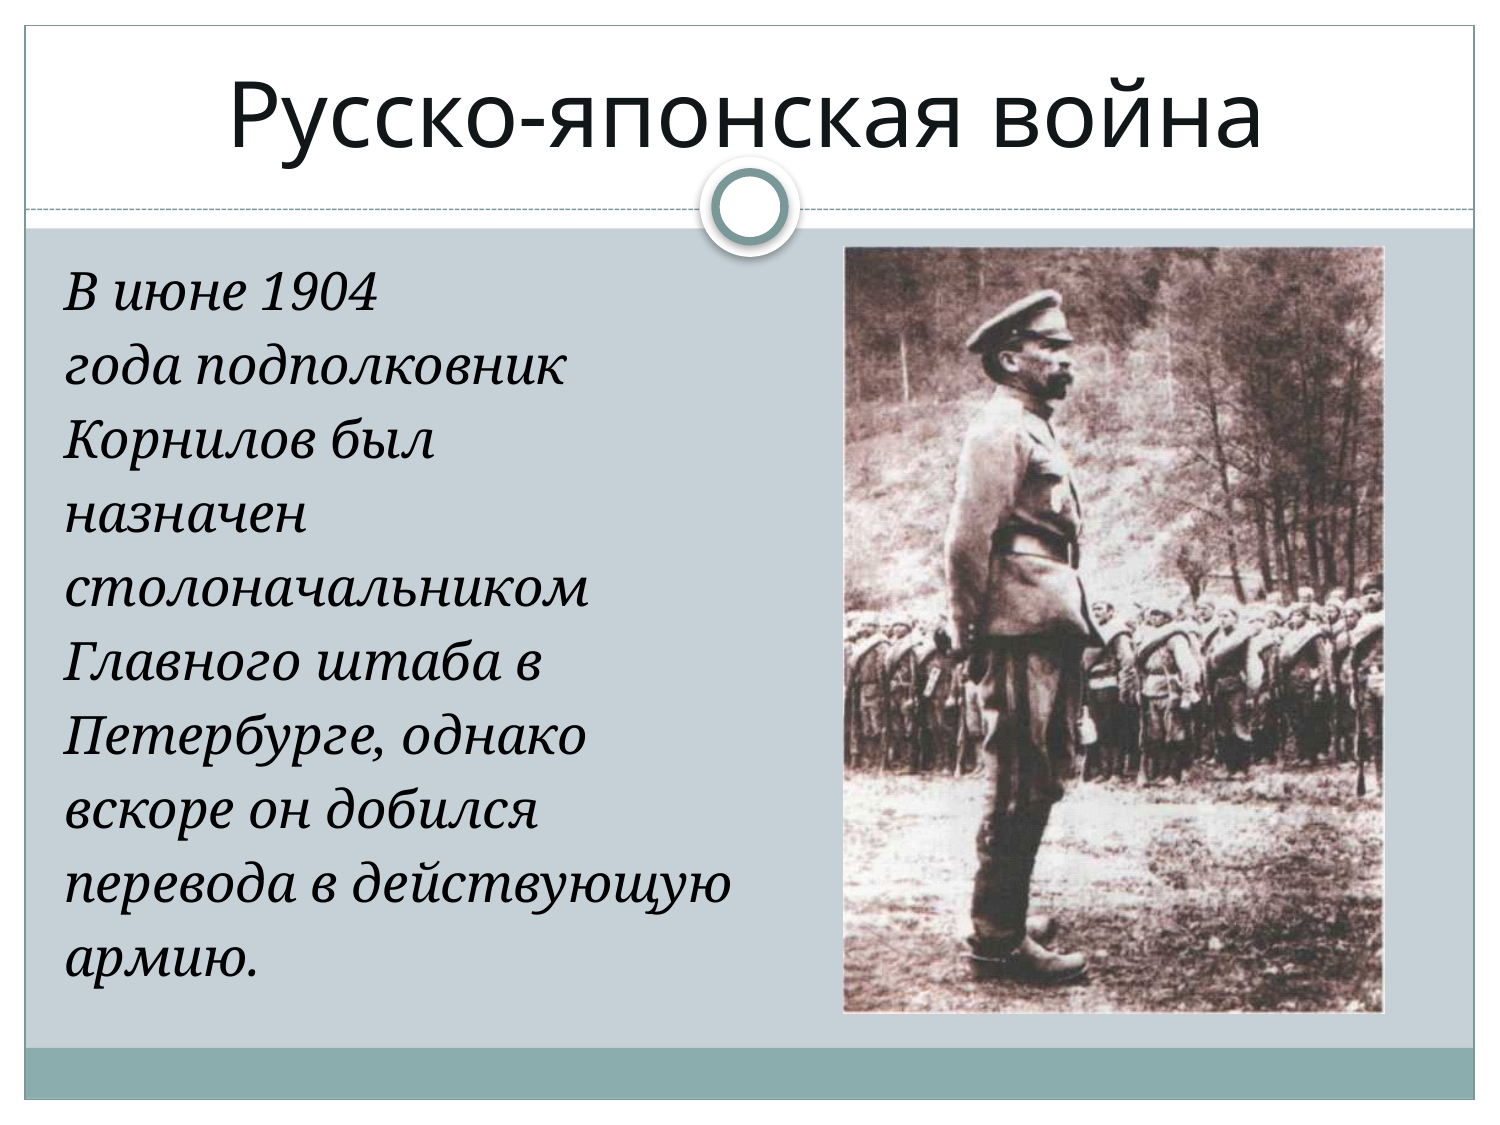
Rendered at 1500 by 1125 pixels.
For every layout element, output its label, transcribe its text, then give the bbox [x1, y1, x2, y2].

title Русско-японская война [46, 128, 1447, 254]
picture [843, 245, 1385, 1014]
list В июне 1904 года подполковник Корнилов был назначен столоначальником Главного штаба в Петербурге, однако вскоре он добился перевода в действующую армию. [49, 250, 797, 1001]
